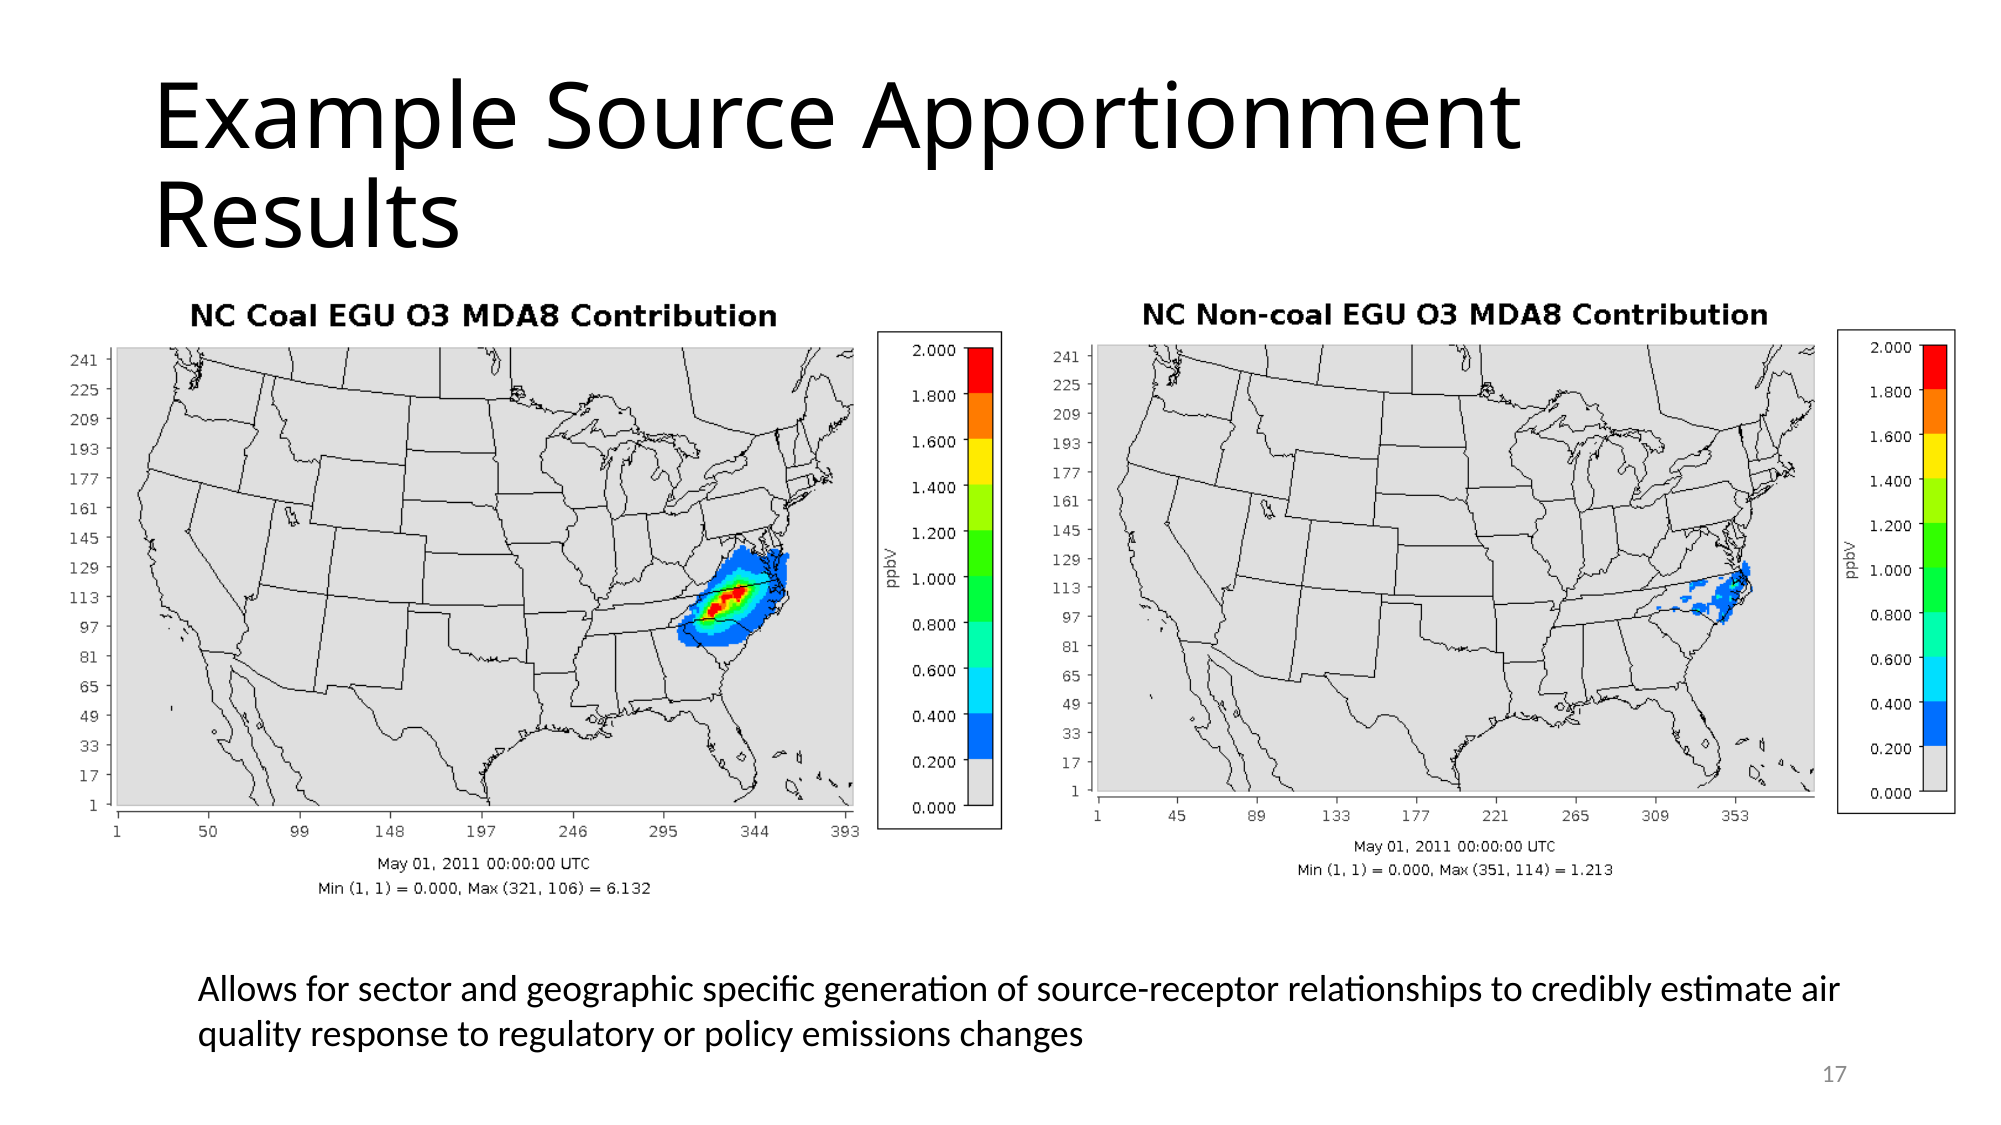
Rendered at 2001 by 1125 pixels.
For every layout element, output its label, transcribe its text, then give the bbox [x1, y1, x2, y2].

title Example Source Apportionment Results [137, 59, 1863, 278]
text_box Allows for sector and geographic specific generation of source-receptor relationships to credibly estimate air quality response to regulatory or policy emissions changes [183, 956, 1866, 1061]
slide_number 17 [1412, 1042, 1863, 1103]
picture [1032, 293, 1977, 939]
picture [54, 293, 1019, 904]
